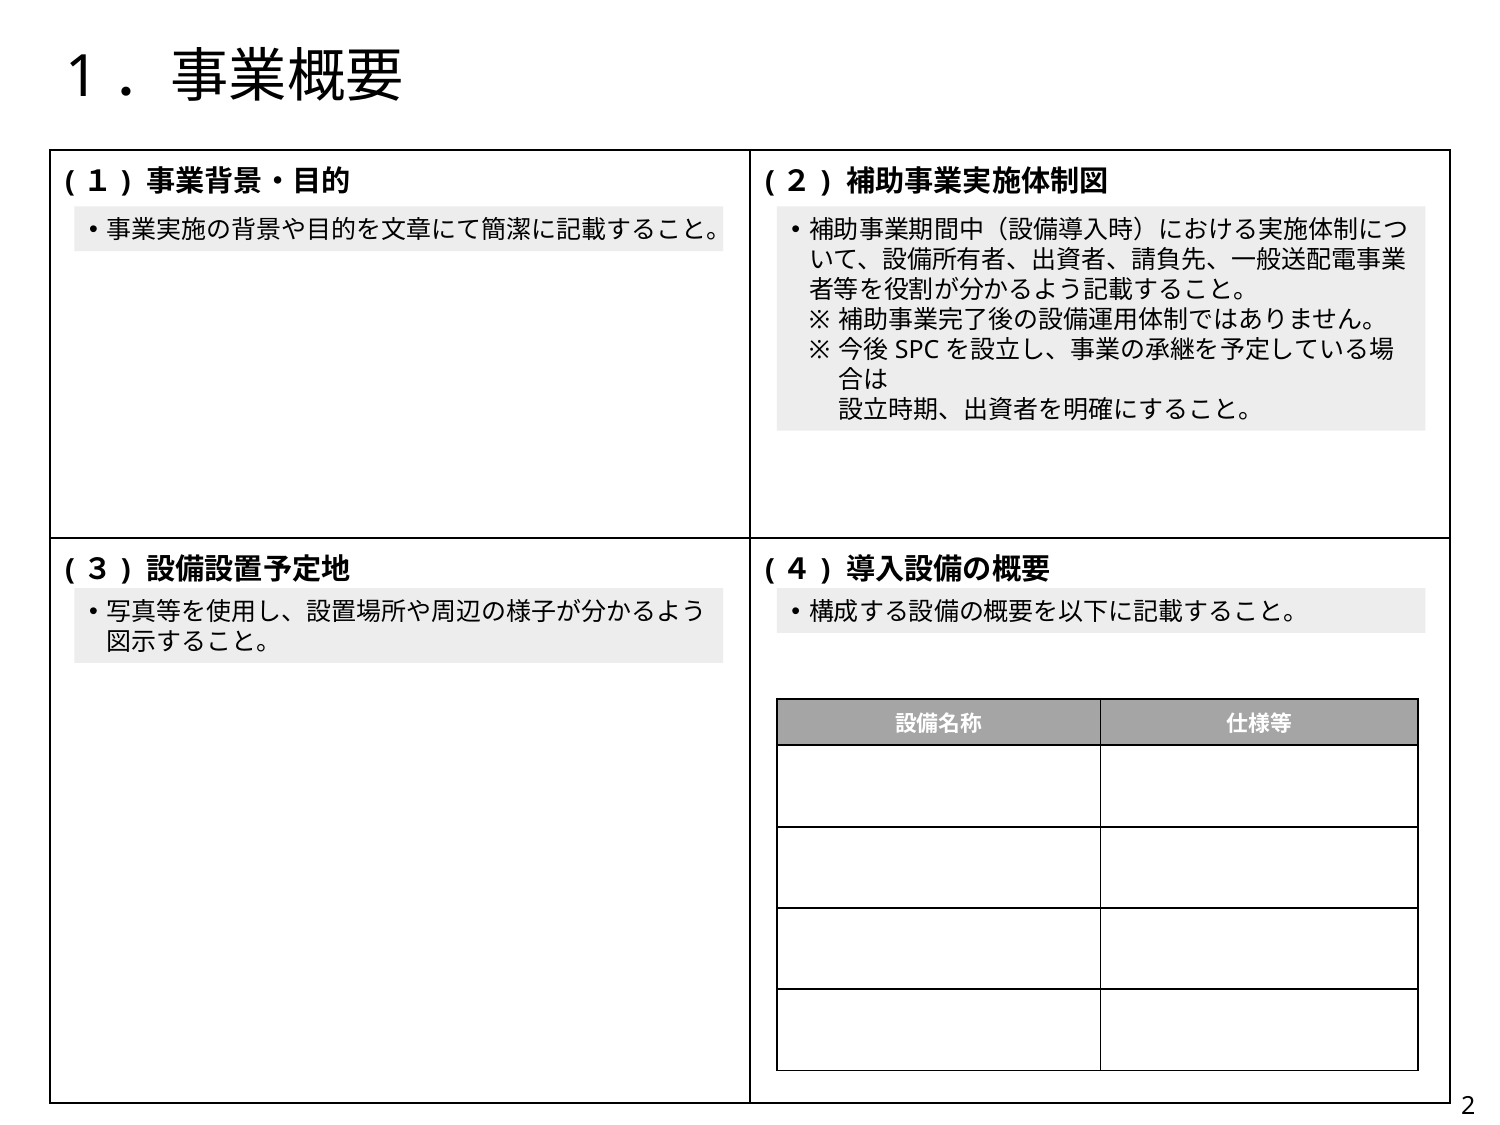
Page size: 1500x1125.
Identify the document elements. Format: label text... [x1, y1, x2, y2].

text_box 1．事業概要 [50, 33, 1468, 122]
table_cell [778, 746, 1100, 826]
text_box 補助事業期間中（設備導入時）における実施体制について、設備所有者、出資者、請負先、一般送配電事業者等を役割が分かるよう記載すること。 補助事業完了後の設備運用体制ではありません。 今後SPCを設立し、事業の承継を予定している場合は 設立時期、出資者を明確にすること。 [776, 206, 1426, 431]
table_cell [1101, 746, 1417, 826]
table_cell (４) 導入設備の概要 [751, 539, 1449, 1102]
text_box 事業実施の背景や目的を文章にて簡潔に記載すること。 [74, 206, 724, 252]
text_box 構成する設備の概要を以下に記載すること。 [776, 588, 1426, 633]
table_header 設備名称 [778, 700, 1100, 744]
table_cell [1101, 990, 1417, 1070]
table_cell [1101, 828, 1417, 907]
table_cell (３) 設備設置予定地 [51, 539, 749, 1102]
table_cell [1101, 909, 1417, 988]
table_cell [778, 990, 1100, 1070]
text_box 写真等を使用し、設置場所や周辺の様子が分かるよう図示すること。 [74, 588, 724, 663]
table_cell [778, 909, 1100, 988]
table_header (１) 事業背景・目的 [51, 151, 749, 537]
table_cell [778, 828, 1100, 907]
table_header 仕様等 [1101, 700, 1417, 744]
table_header (２) 補助事業実施体制図 [751, 151, 1449, 537]
